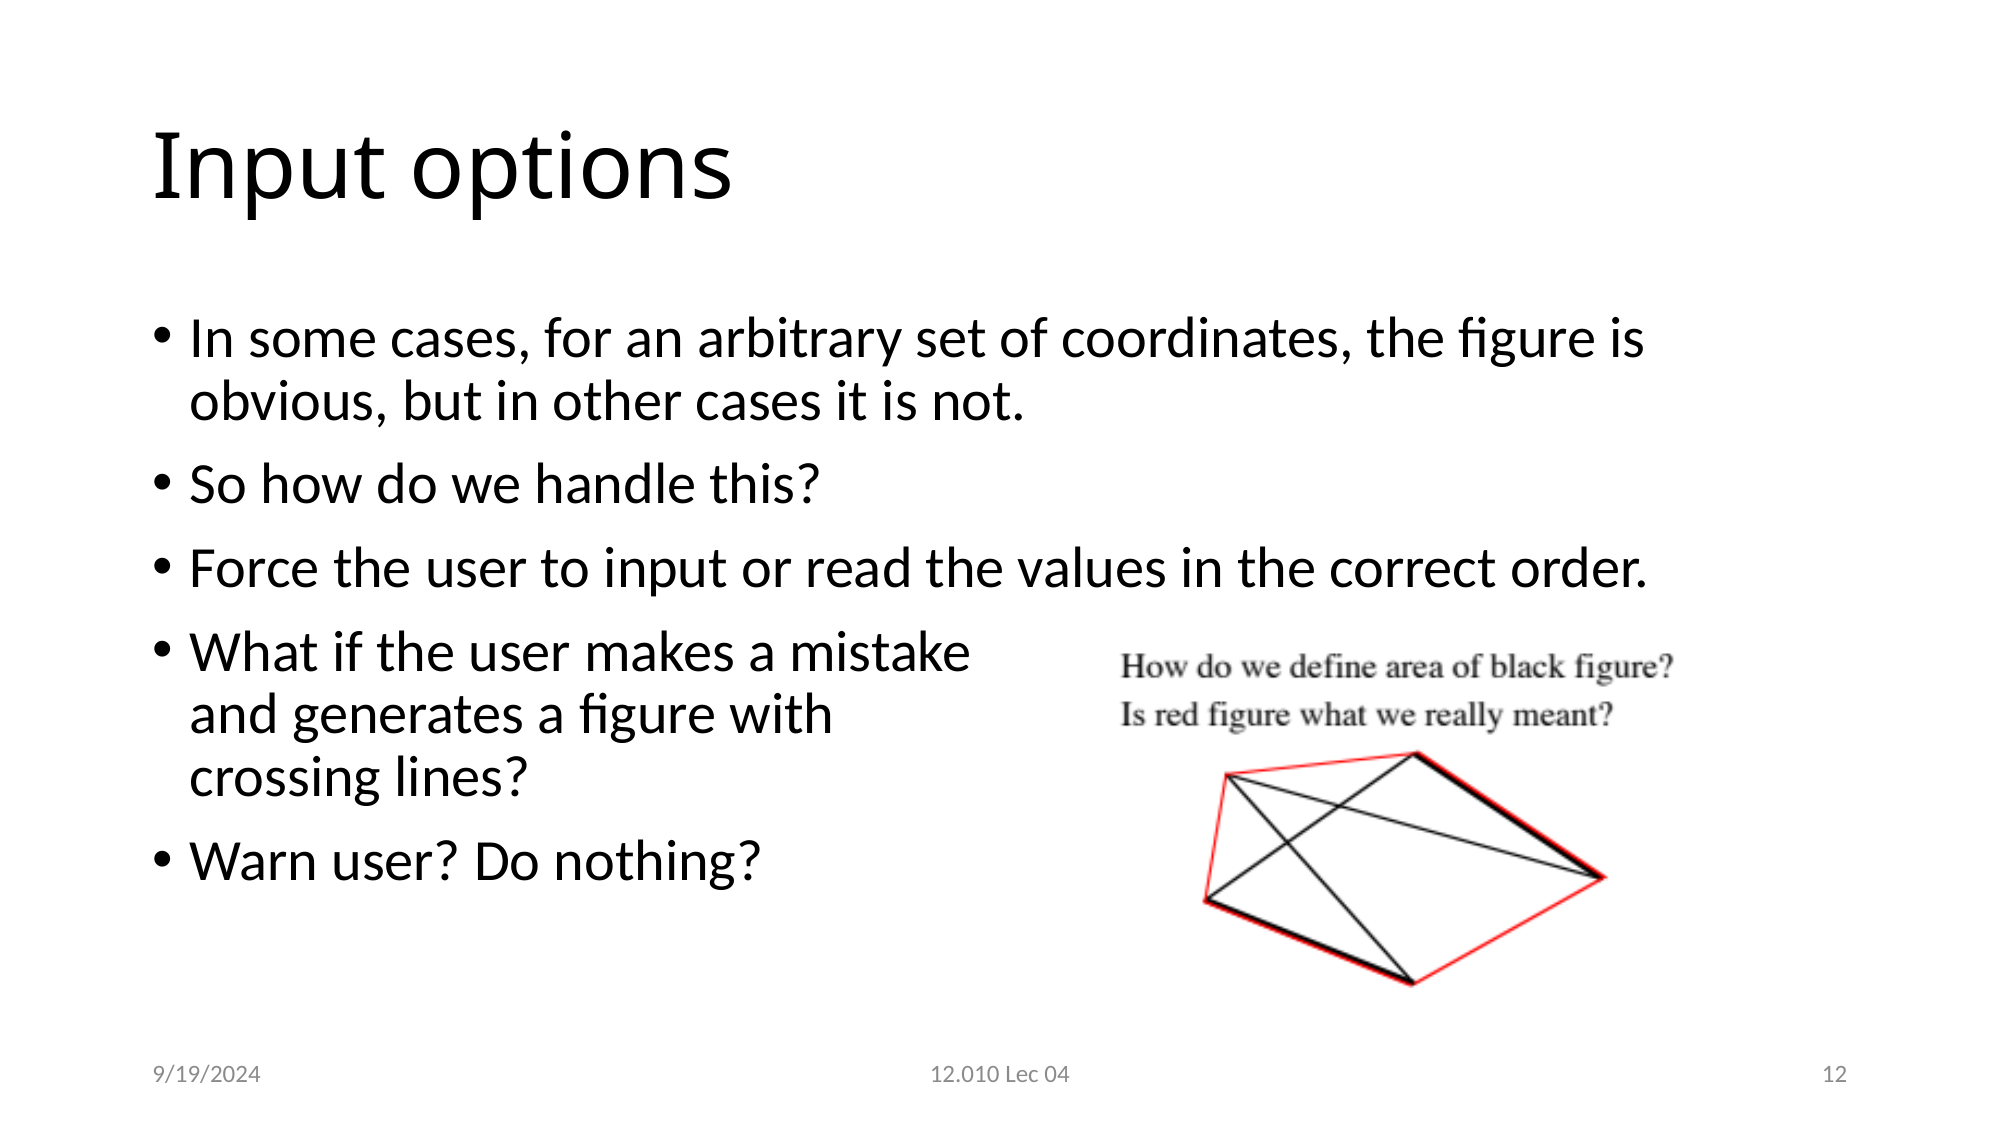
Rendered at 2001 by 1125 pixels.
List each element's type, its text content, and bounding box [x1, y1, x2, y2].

list In some cases, for an arbitrary set of coordinates, the figure is obvious, but in other cases it is not. So how do we handle this? Force the user to input or read the values in the correct order. What if the user makes a mistake and generates a figure with crossing lines? Warn user? Do nothing? [137, 299, 1863, 1014]
footer 12.010 Lec 04 [662, 1042, 1338, 1103]
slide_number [137, 1042, 588, 1103]
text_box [1101, 628, 1724, 1043]
title Input options [137, 59, 1863, 278]
slide_number 12 [1412, 1042, 1863, 1103]
